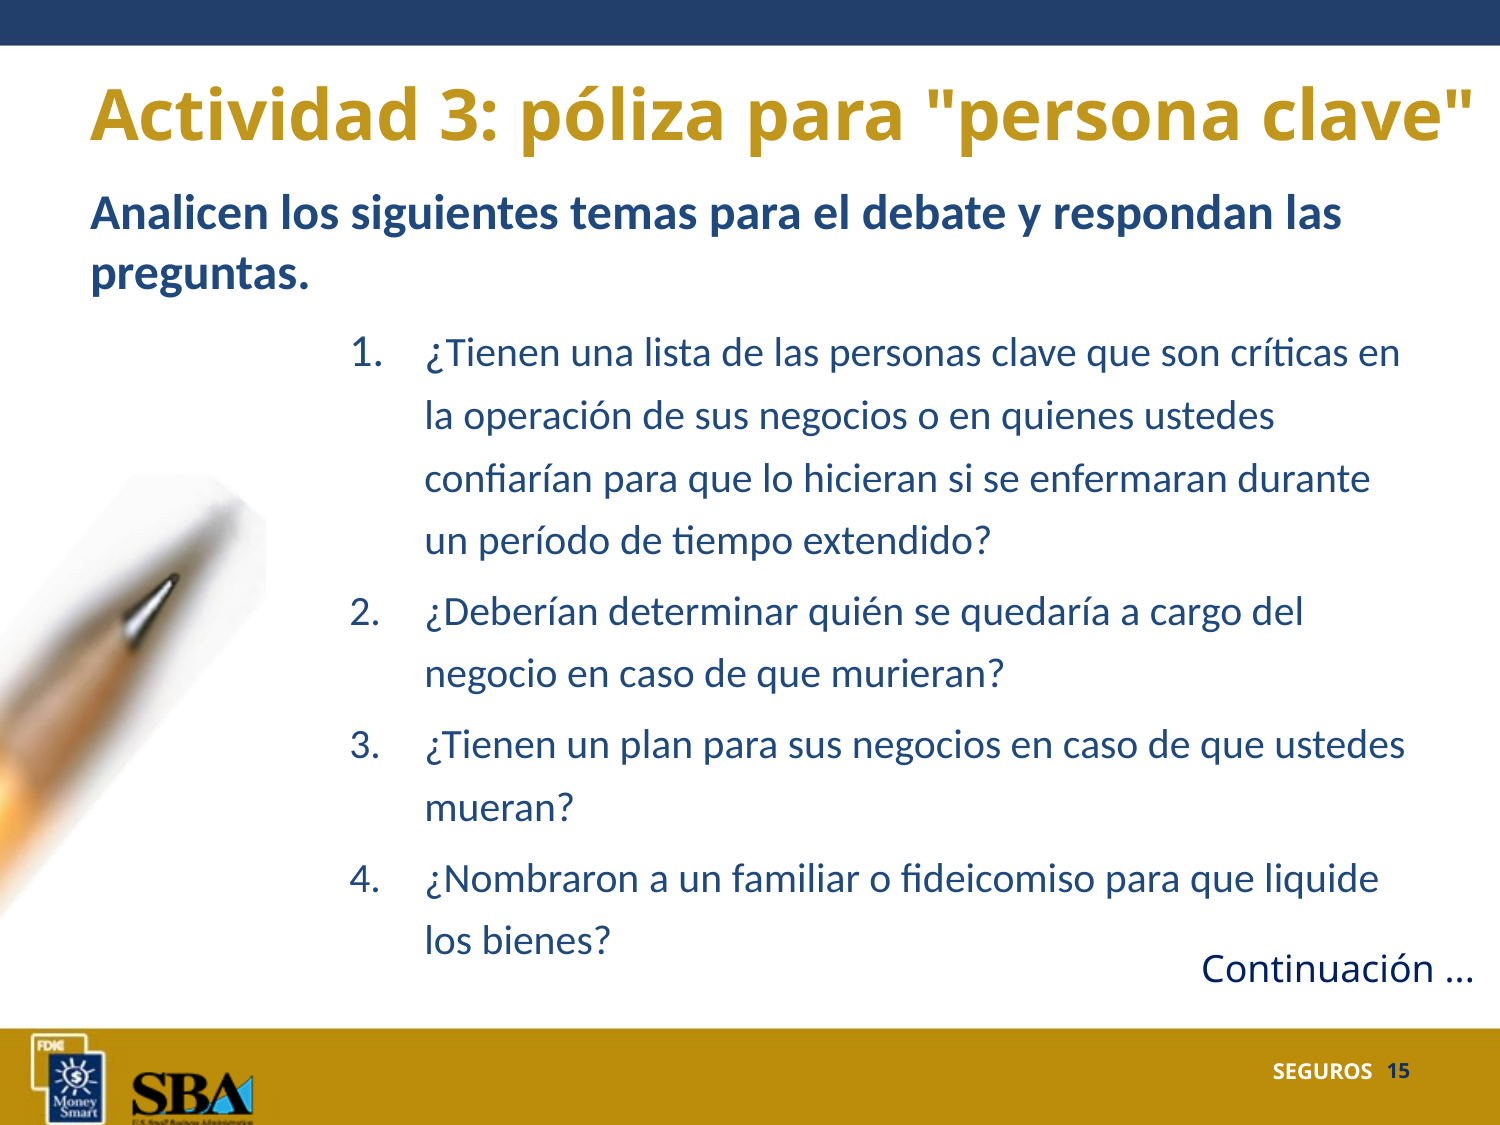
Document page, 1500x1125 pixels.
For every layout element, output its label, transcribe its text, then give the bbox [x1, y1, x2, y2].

text_box Continuación ... [1186, 937, 1490, 998]
title Actividad 3: póliza para "persona clave" [74, 62, 1500, 173]
picture [0, 0, 1500, 1125]
list Analicen los siguientes temas para el debate y respondan las preguntas. [74, 171, 1426, 335]
text_box ¿Tienen una lista de las personas clave que son críticas en la operación de sus negocios o en quienes ustedes confiarían para que lo hicieran si se enfermaran durante un período de tiempo extendido? ¿Deberían determinar quién se quedaría a cargo del negocio en caso de que murieran? ¿Tienen un plan para sus negocios en caso de que ustedes mueran? ¿Nombraron a un familiar o fideicomiso para que liquide los bienes? [334, 305, 1425, 971]
